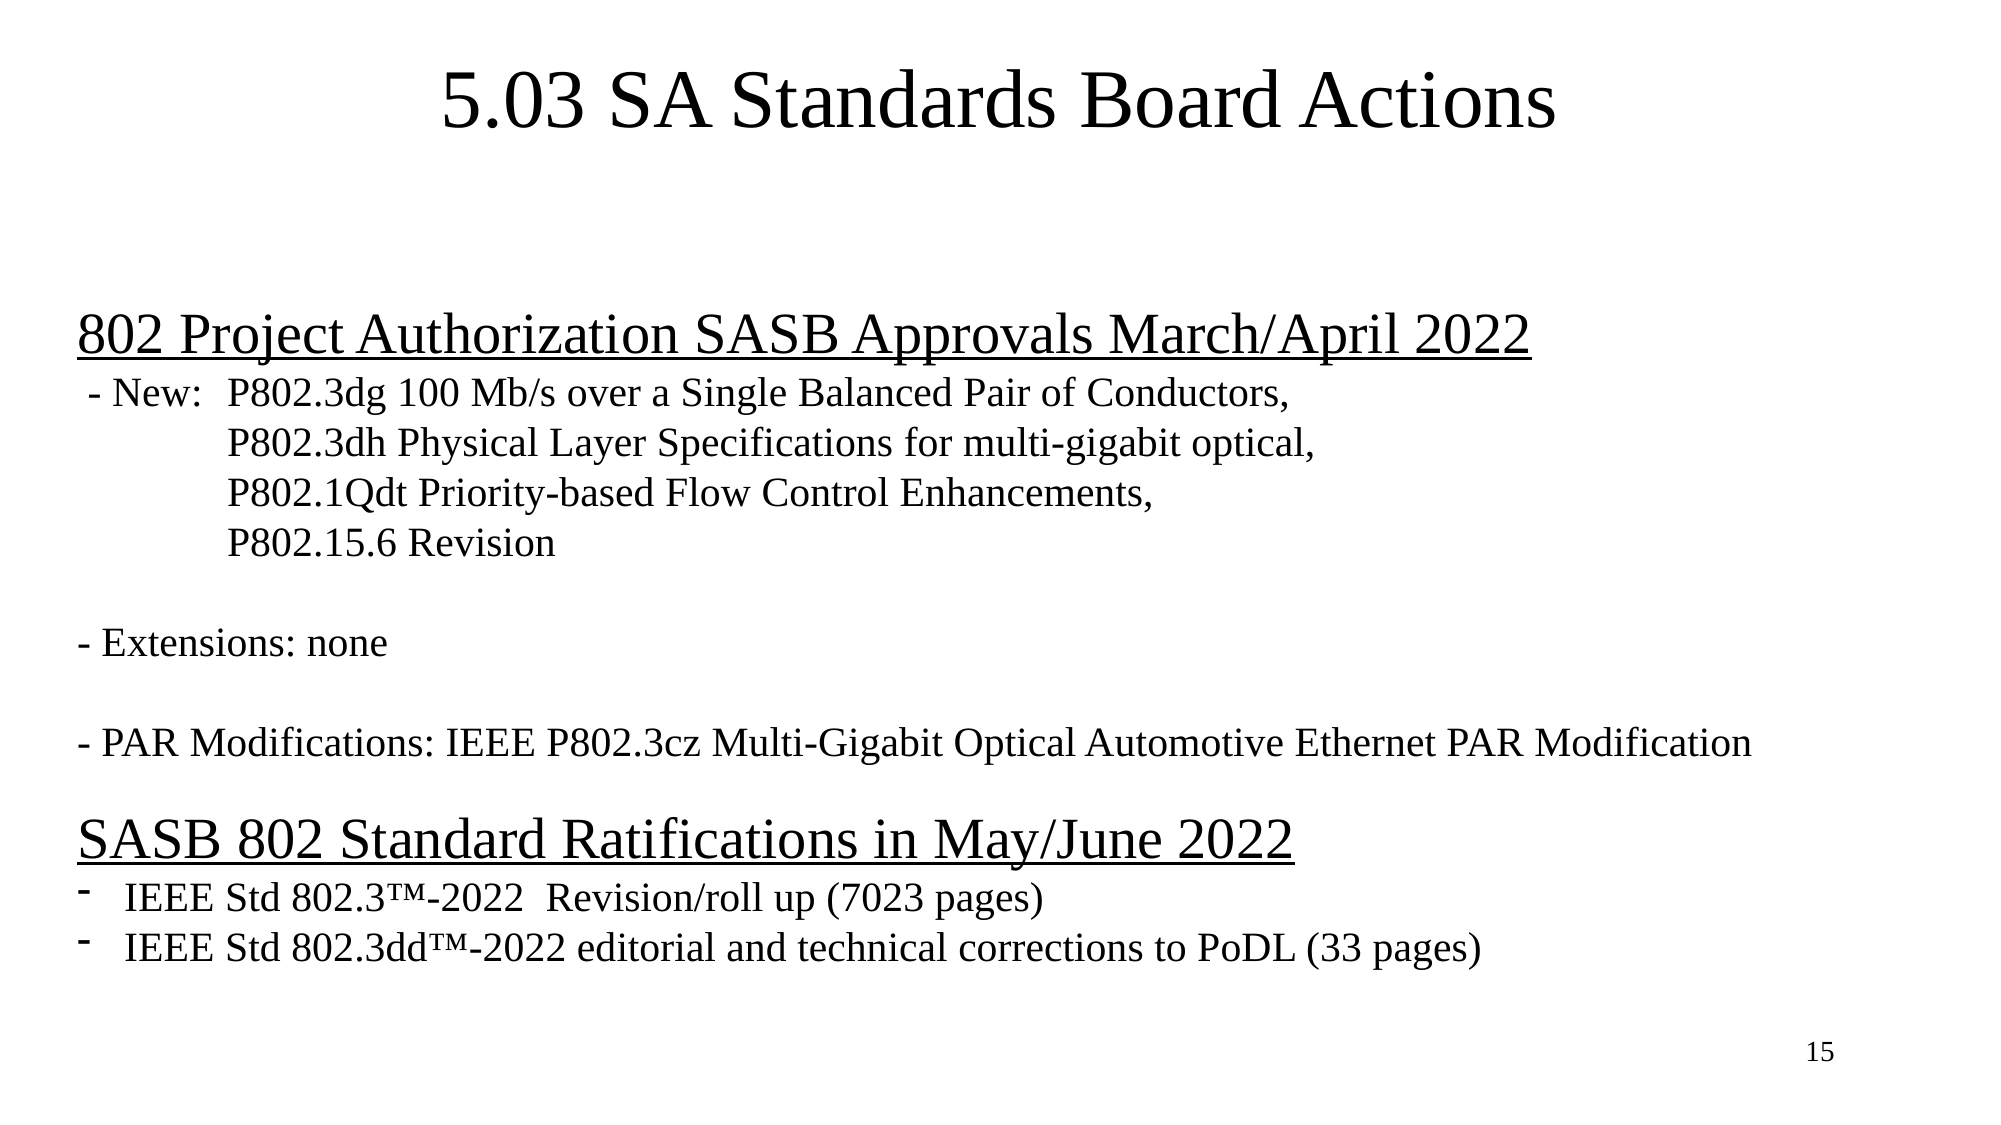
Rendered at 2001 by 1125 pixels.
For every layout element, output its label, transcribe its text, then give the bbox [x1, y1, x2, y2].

text_box 802 Project Authorization SASB Approvals March/April 2022 - New: P802.3dg 100 Mb/s over a Single Balanced Pair of Conductors, P802.3dh Physical Layer Specifications for multi-gigabit optical, P802.1Qdt Priority-based Flow Control Enhancements, P802.15.6 Revision - Extensions: none - PAR Modifications: IEEE P802.3cz Multi-Gigabit Optical Automotive Ethernet PAR Modification SASB 802 Standard Ratifications in May/June 2022 IEEE Std 802.3™-2022 Revision/roll up (7023 pages) IEEE Std 802.3dd™-2022 editorial and technical corrections to PoDL (33 pages) [62, 287, 1950, 978]
slide_number 15 [1433, 1024, 1851, 1101]
title 5.03 SA Standards Board Actions [249, 0, 1751, 188]
